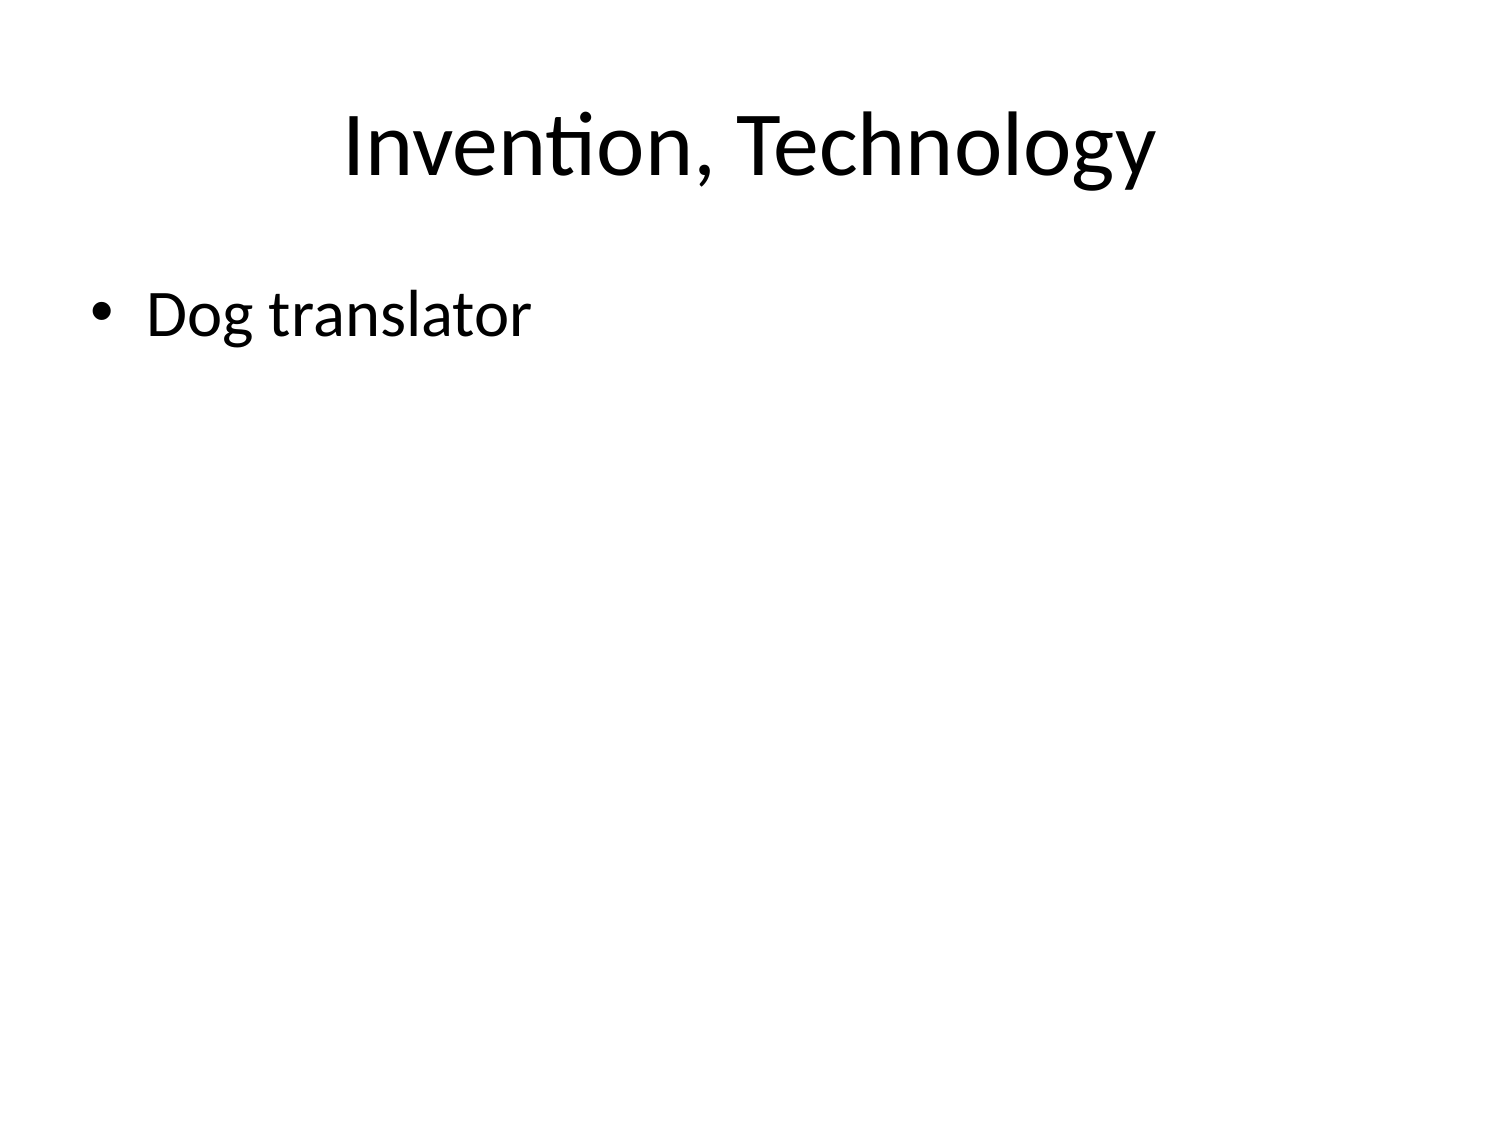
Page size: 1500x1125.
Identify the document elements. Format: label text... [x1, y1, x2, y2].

title Invention, Technology [75, 45, 1425, 233]
list Dog translator [75, 262, 1425, 1005]
